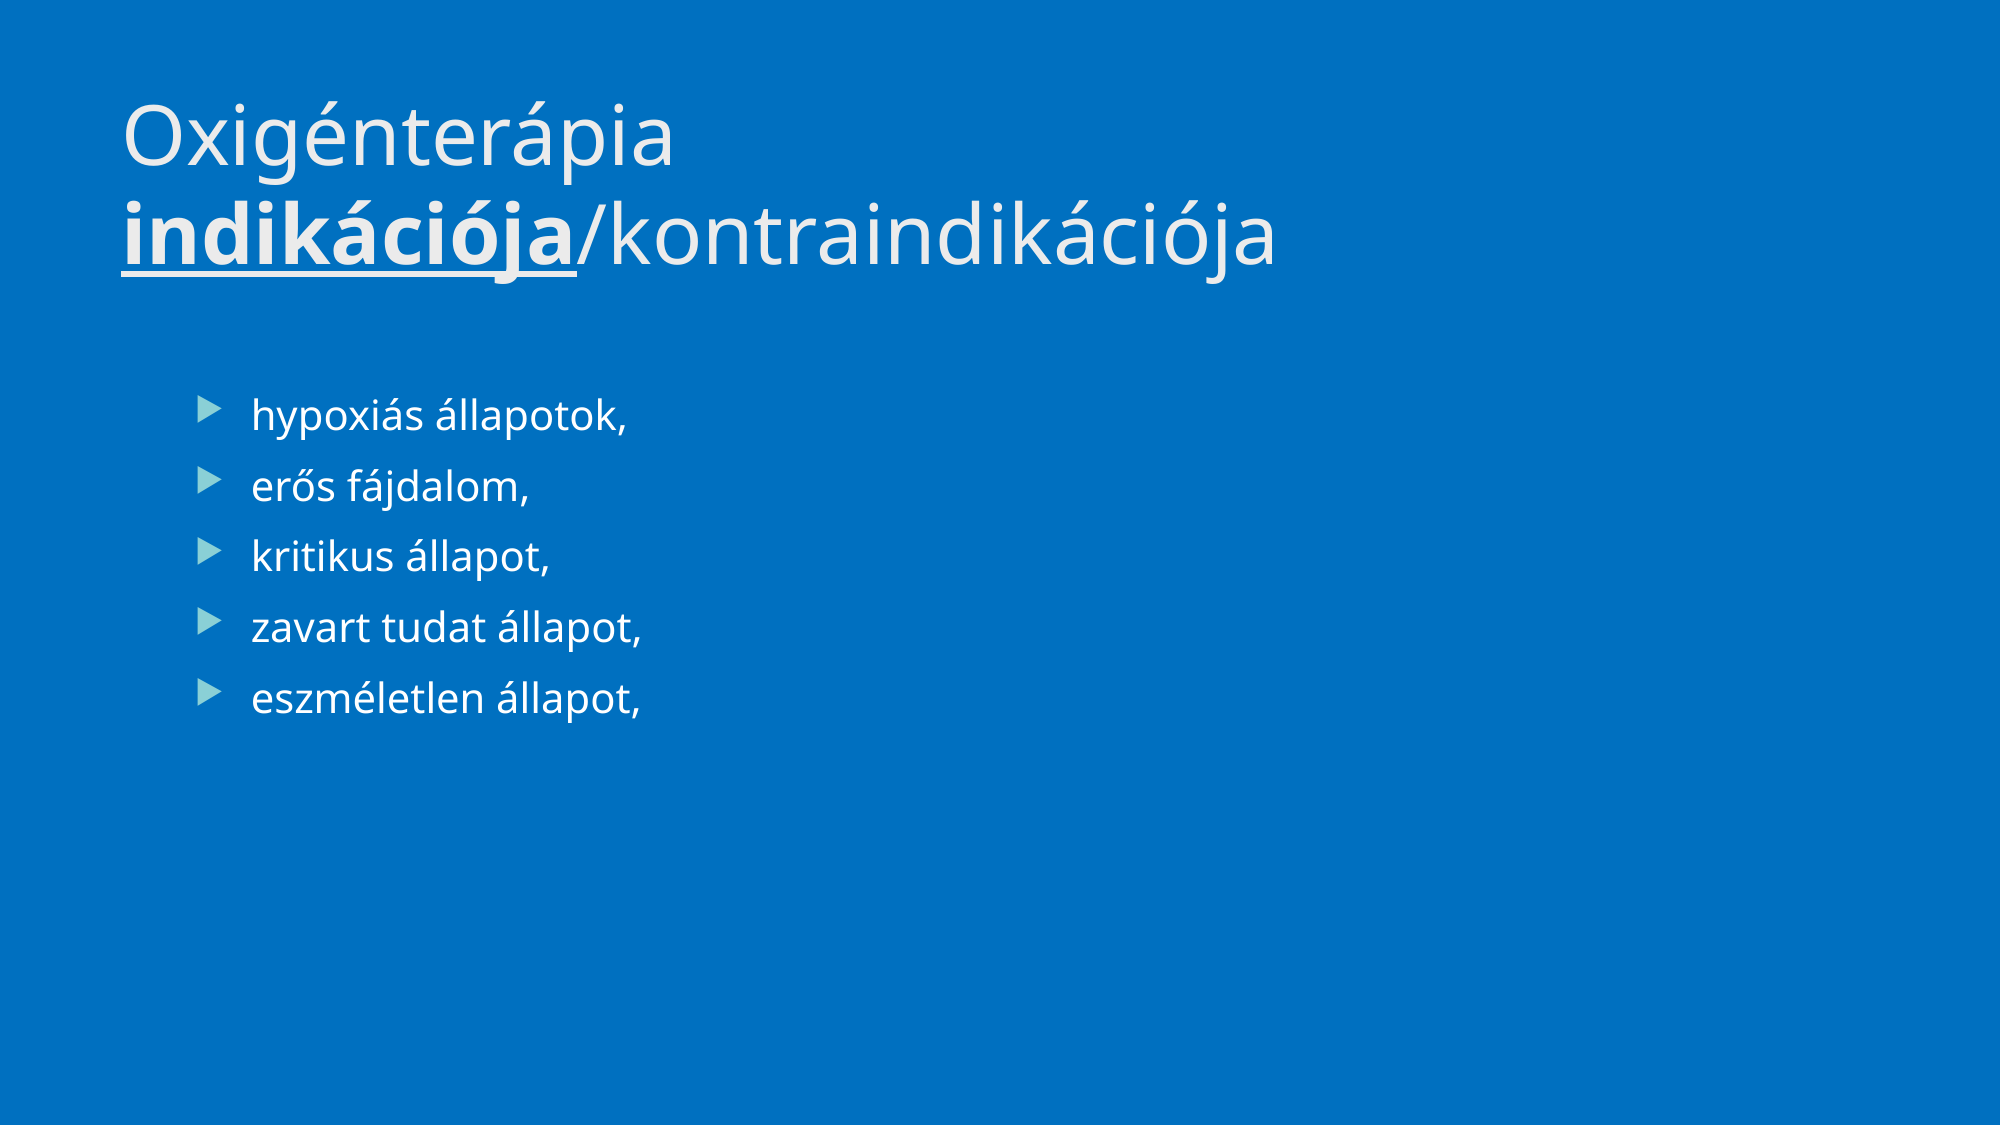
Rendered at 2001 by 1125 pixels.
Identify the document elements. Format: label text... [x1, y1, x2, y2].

title Oxigénterápia indikációja/kontraindikációja [106, 74, 1782, 304]
list hypoxiás állapotok, erős fájdalom, kritikus állapot, zavart tudat állapot, eszméletlen állapot, [179, 381, 1648, 1070]
